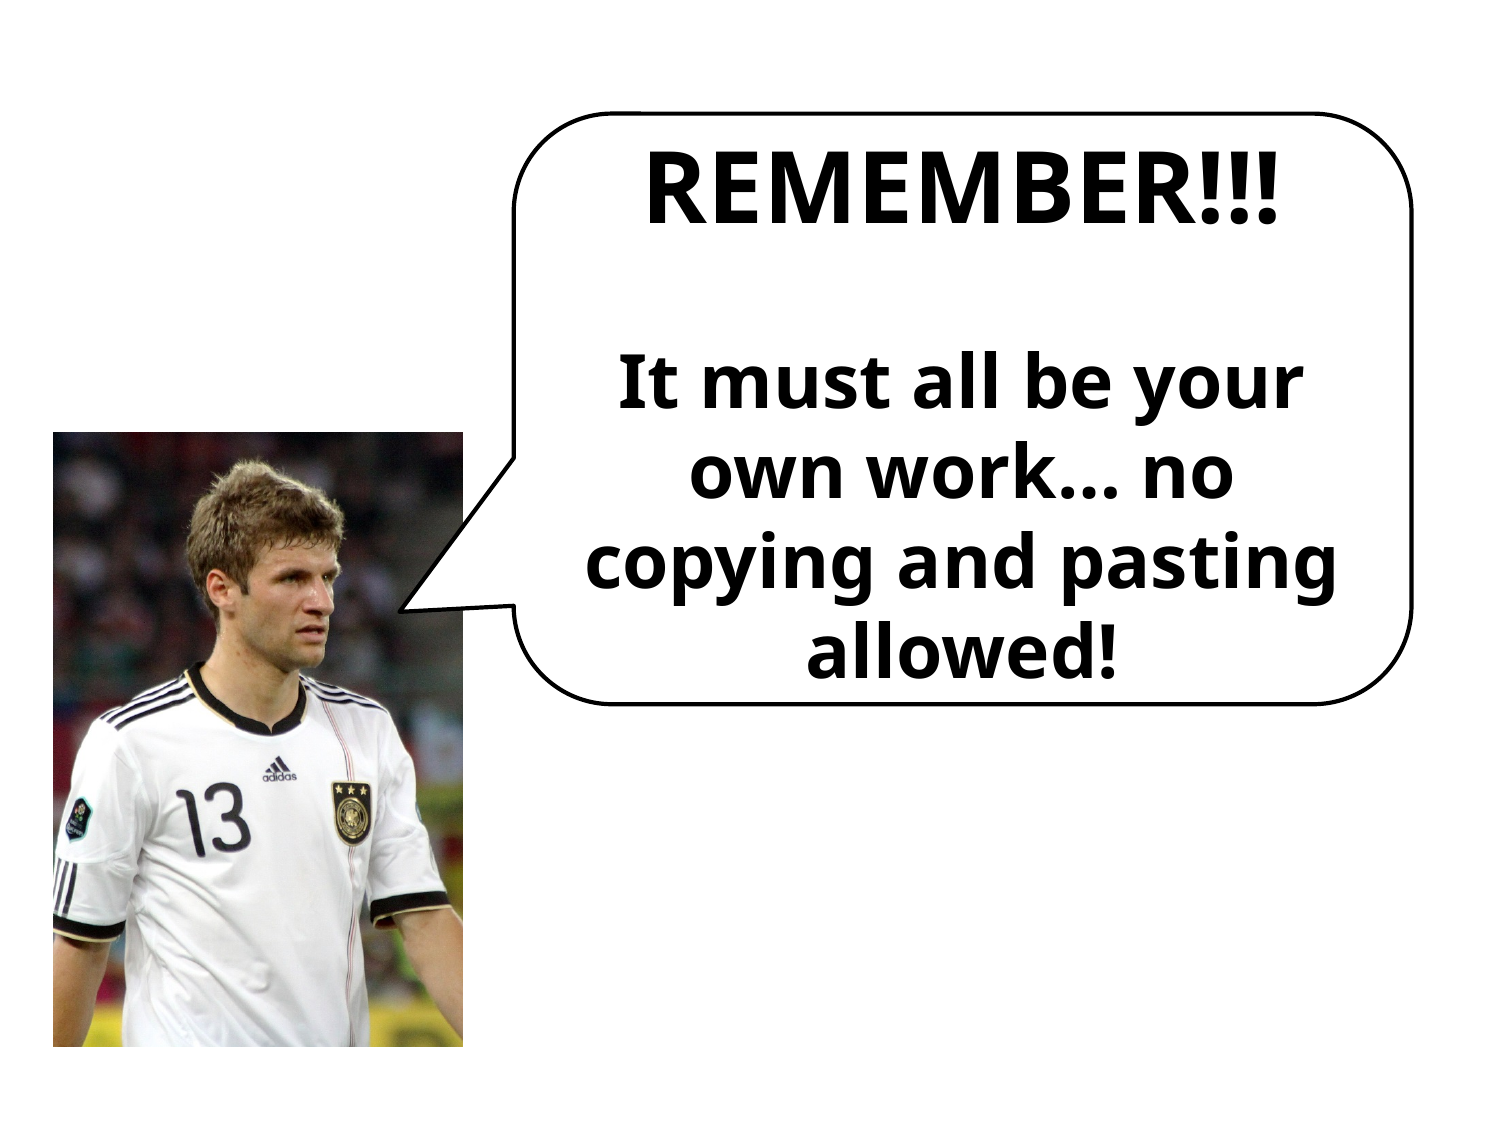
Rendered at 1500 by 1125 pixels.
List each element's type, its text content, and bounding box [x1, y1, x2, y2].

picture [52, 432, 463, 1047]
text_box REMEMBER!!! It must all be your own work… no copying and pasting allowed! [466, 111, 1414, 707]
